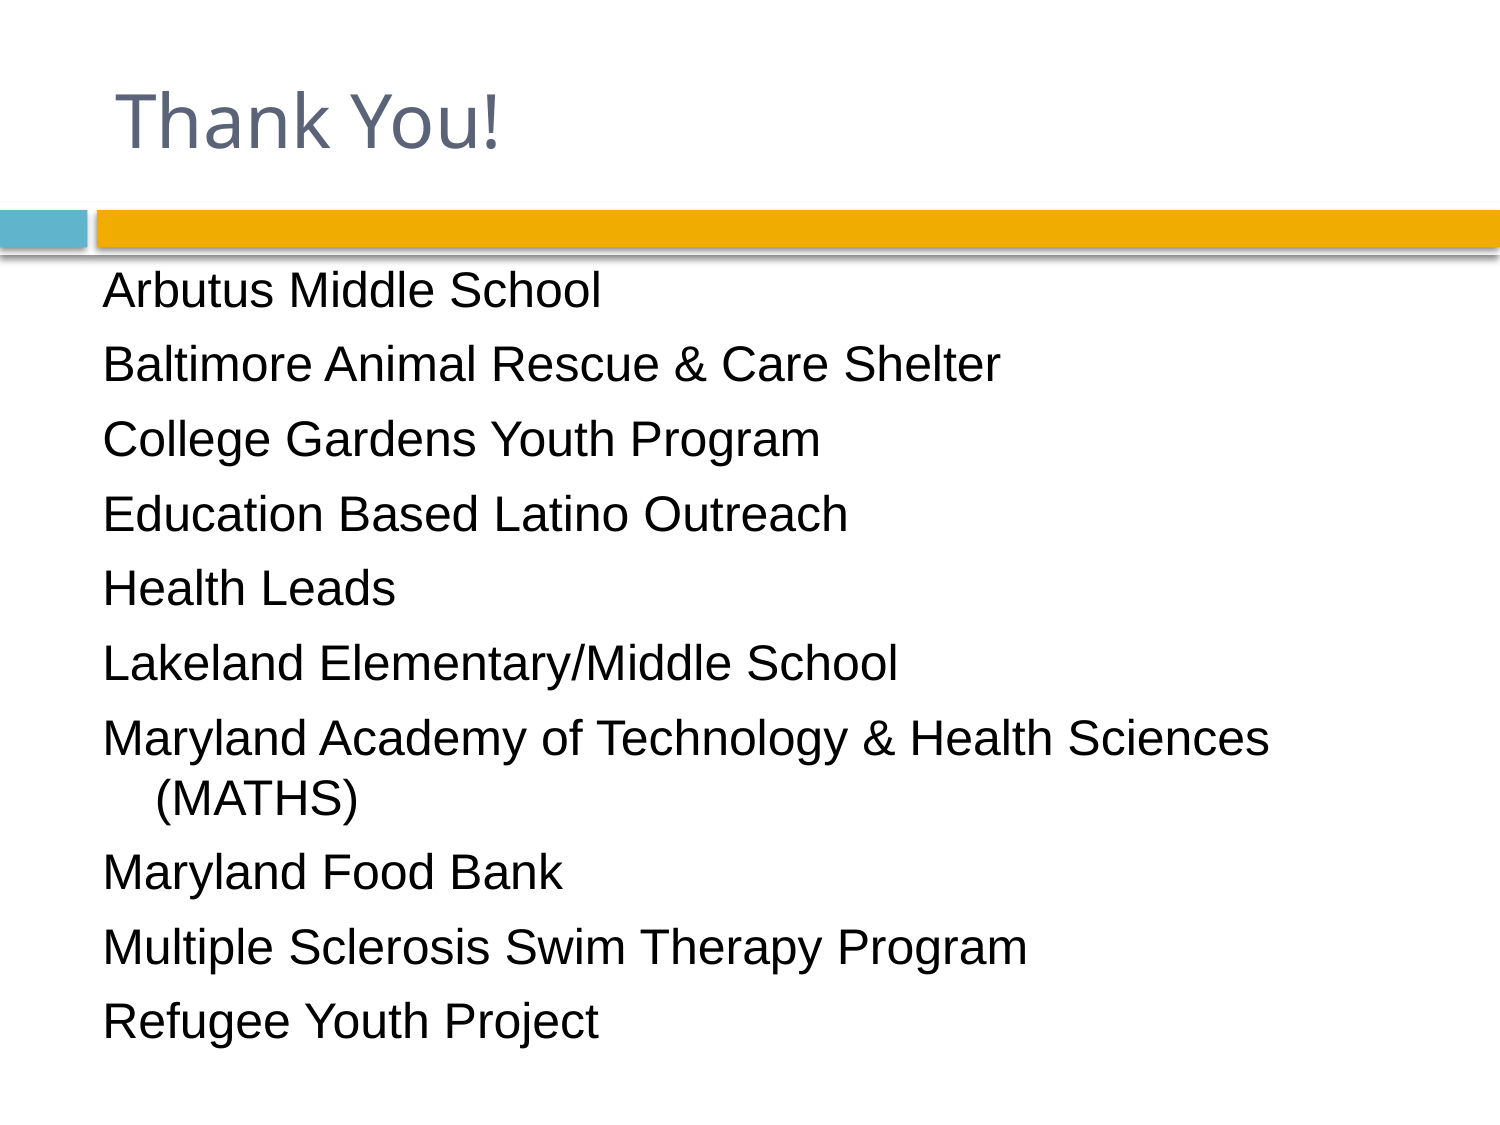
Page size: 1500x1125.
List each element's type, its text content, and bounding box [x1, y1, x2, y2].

title Thank You! [100, 37, 1438, 200]
list Arbutus Middle School Baltimore Animal Rescue & Care Shelter College Gardens Youth Program Education Based Latino Outreach Health Leads Lakeland Elementary/Middle School Maryland Academy of Technology & Health Sciences (MATHS) Maryland Food Bank Multiple Sclerosis Swim Therapy Program Refugee Youth Project [87, 249, 1438, 1088]
